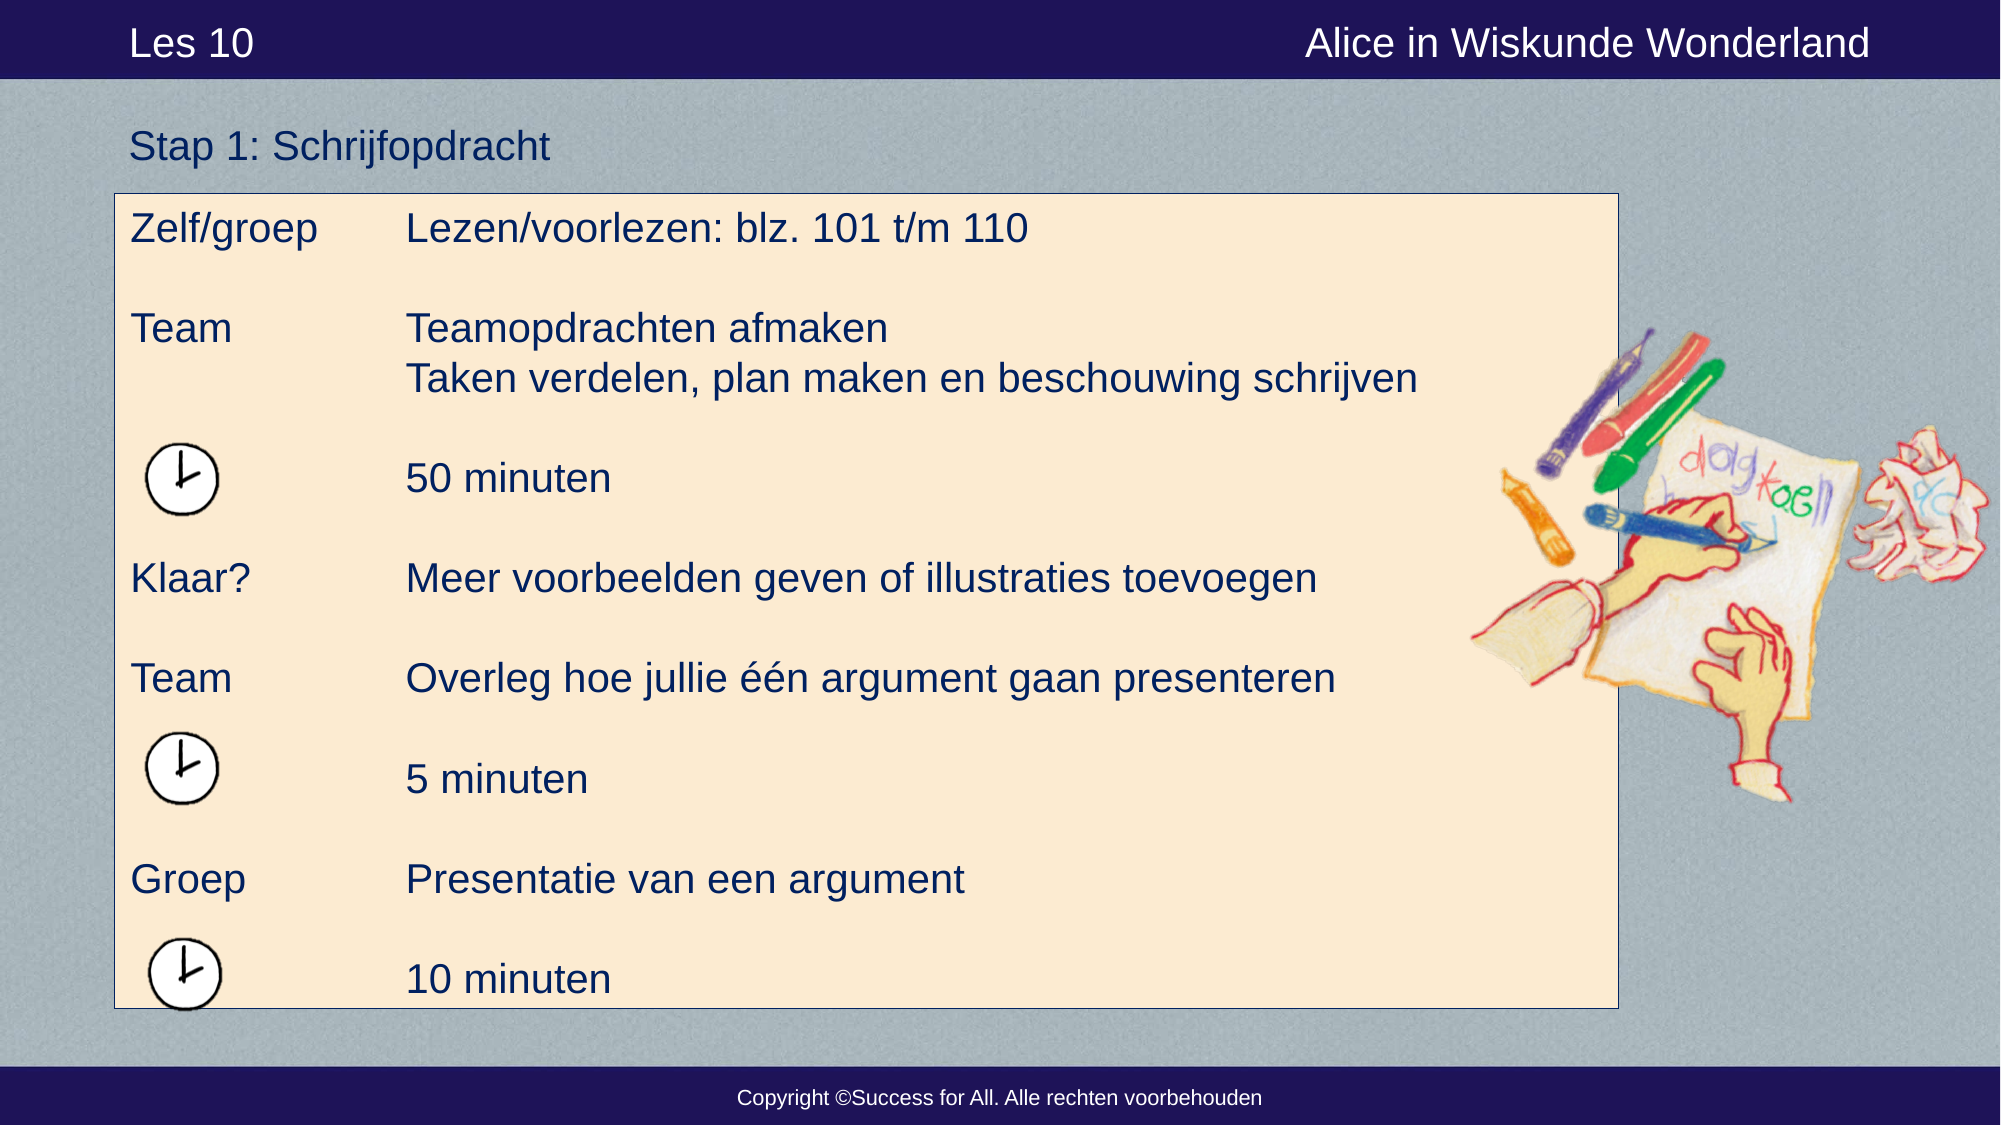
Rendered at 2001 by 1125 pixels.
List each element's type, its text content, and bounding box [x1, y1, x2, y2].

text_box Alice in Wiskunde Wonderland [999, 8, 1886, 73]
text_box Copyright ©Success for All. Alle rechten voorbehouden [0, 1076, 2000, 1125]
text_box Les 10 [114, 8, 354, 73]
picture [0, 0, 2001, 1125]
text_box Stap 1: Schrijfopdracht [113, 111, 906, 177]
text_box Zelf/groep Lezen/voorlezen: blz. 101 t/m 110 Team Teamopdrachten afmaken Taken verdelen, plan maken en beschouwing schrijven 50 minuten Klaar? Meer voorbeelden geven of illustraties toevoegen Team Overleg hoe jullie één argument gaan presenteren 5 minuten Groep Presentatie van een argument 10 minuten [114, 193, 1619, 1009]
